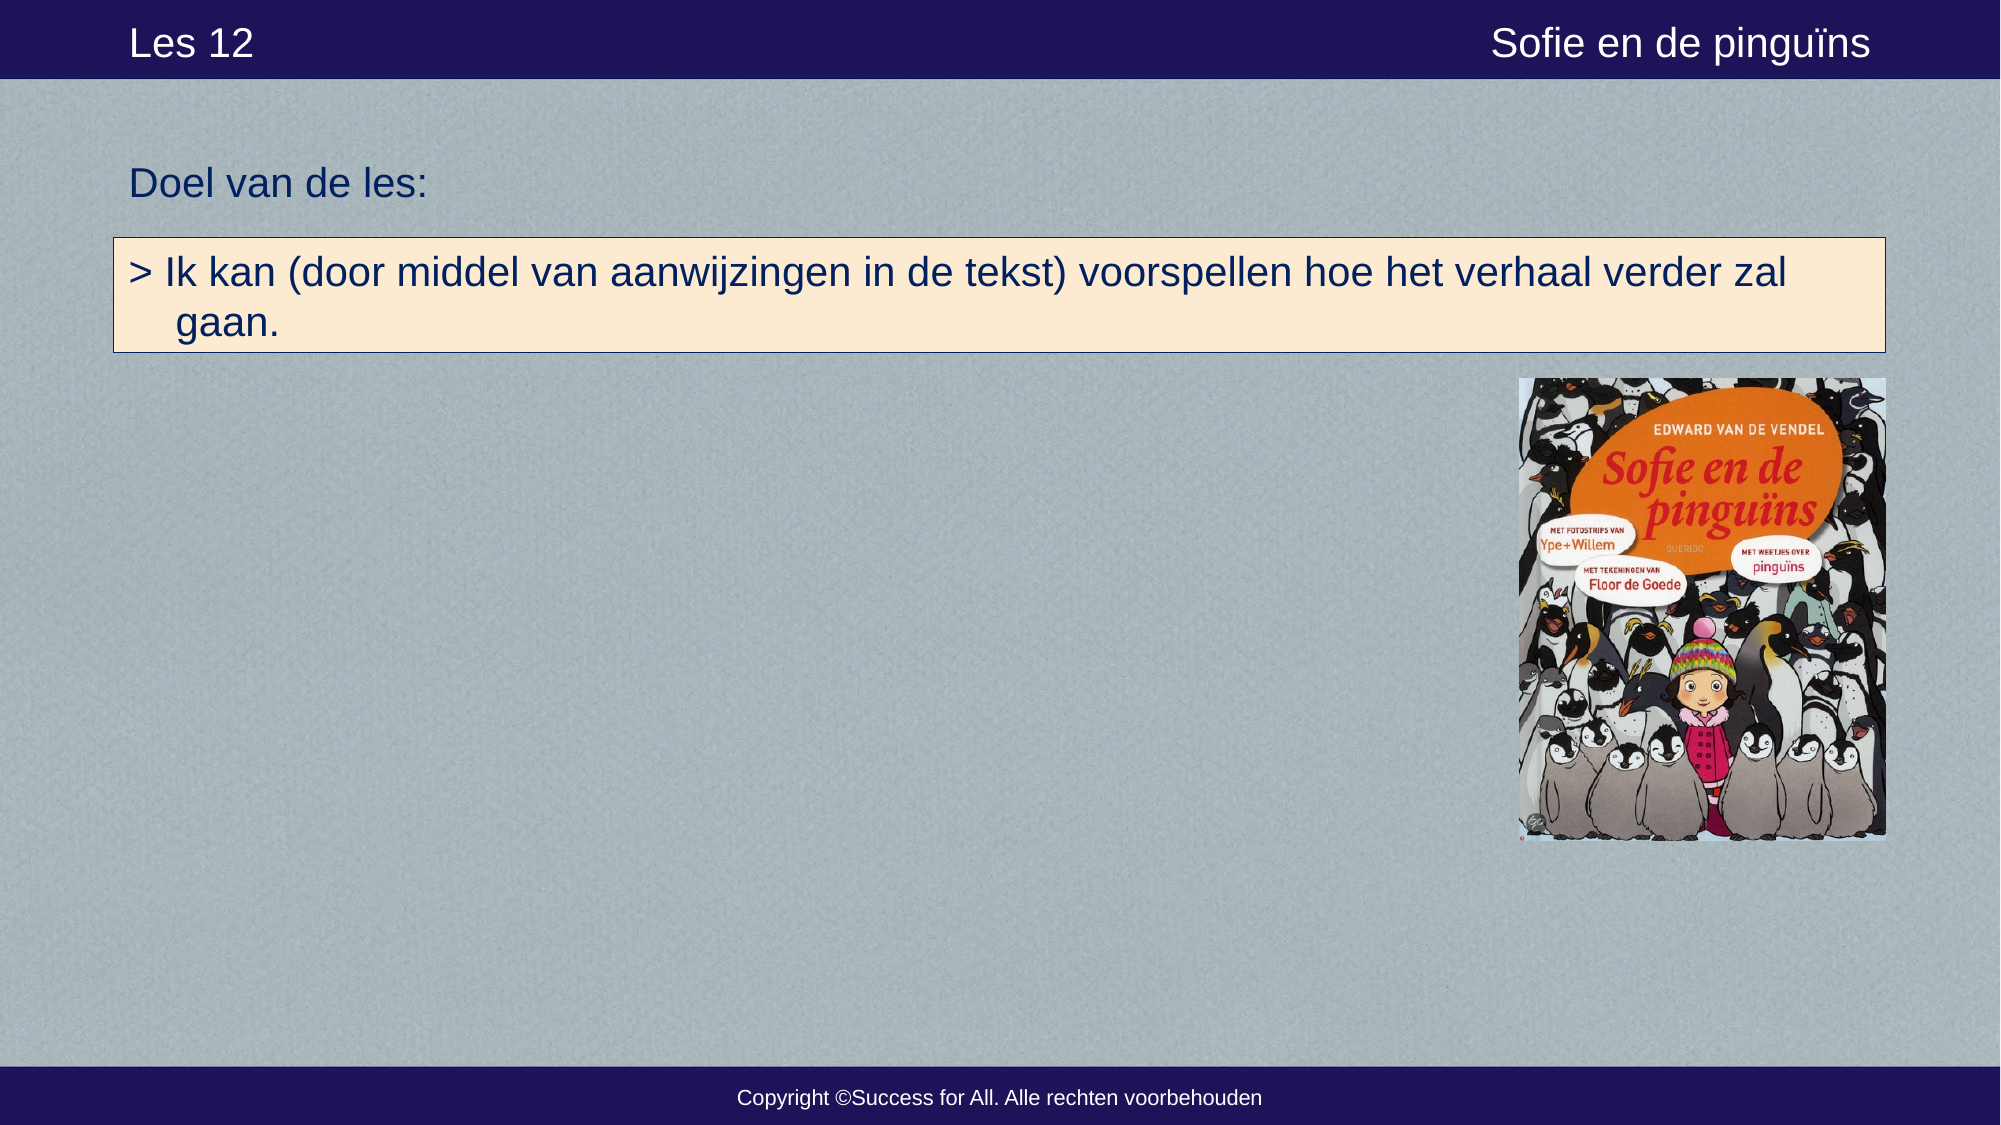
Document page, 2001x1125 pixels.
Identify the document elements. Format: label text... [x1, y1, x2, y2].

text_box Les 12 [114, 8, 354, 73]
picture [0, 0, 2001, 1125]
text_box Doel van de les: [113, 148, 1635, 214]
text_box > Ik kan (door middel van aanwijzingen in de tekst) voorspellen hoe het verhaal verder zal gaan. [113, 237, 1886, 353]
text_box Sofie en de pinguïns [999, 8, 1886, 73]
text_box Copyright ©Success for All. Alle rechten voorbehouden [0, 1076, 2000, 1125]
